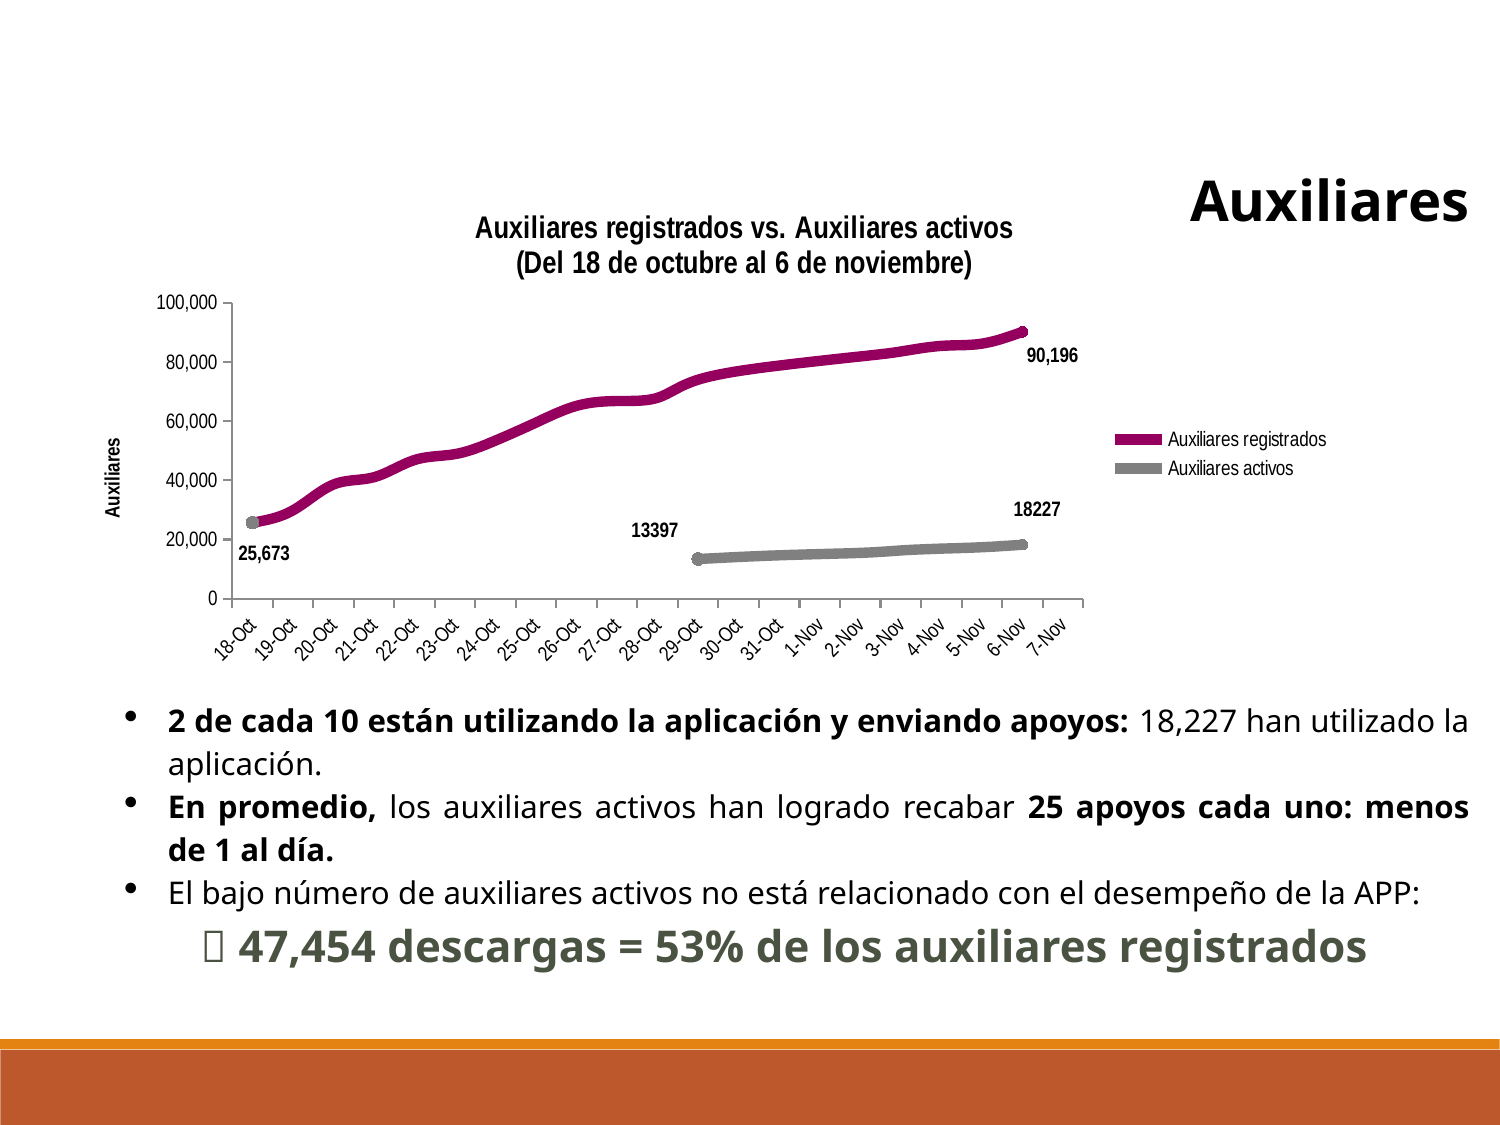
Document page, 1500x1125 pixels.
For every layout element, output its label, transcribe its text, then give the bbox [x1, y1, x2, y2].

text_box Auxiliares [553, 157, 1485, 240]
chart [51, 195, 1346, 713]
text_box 2 de cada 10 están utilizando la aplicación y enviando apoyos: 18,227 han utilizado la aplicación. En promedio, los auxiliares activos han logrado recabar 25 apoyos cada uno: menos de 1 al día. El bajo número de auxiliares activos no está relacionado con el desempeño de la APP:  47,454 descargas = 53% de los auxiliares registrados [110, 688, 1485, 979]
